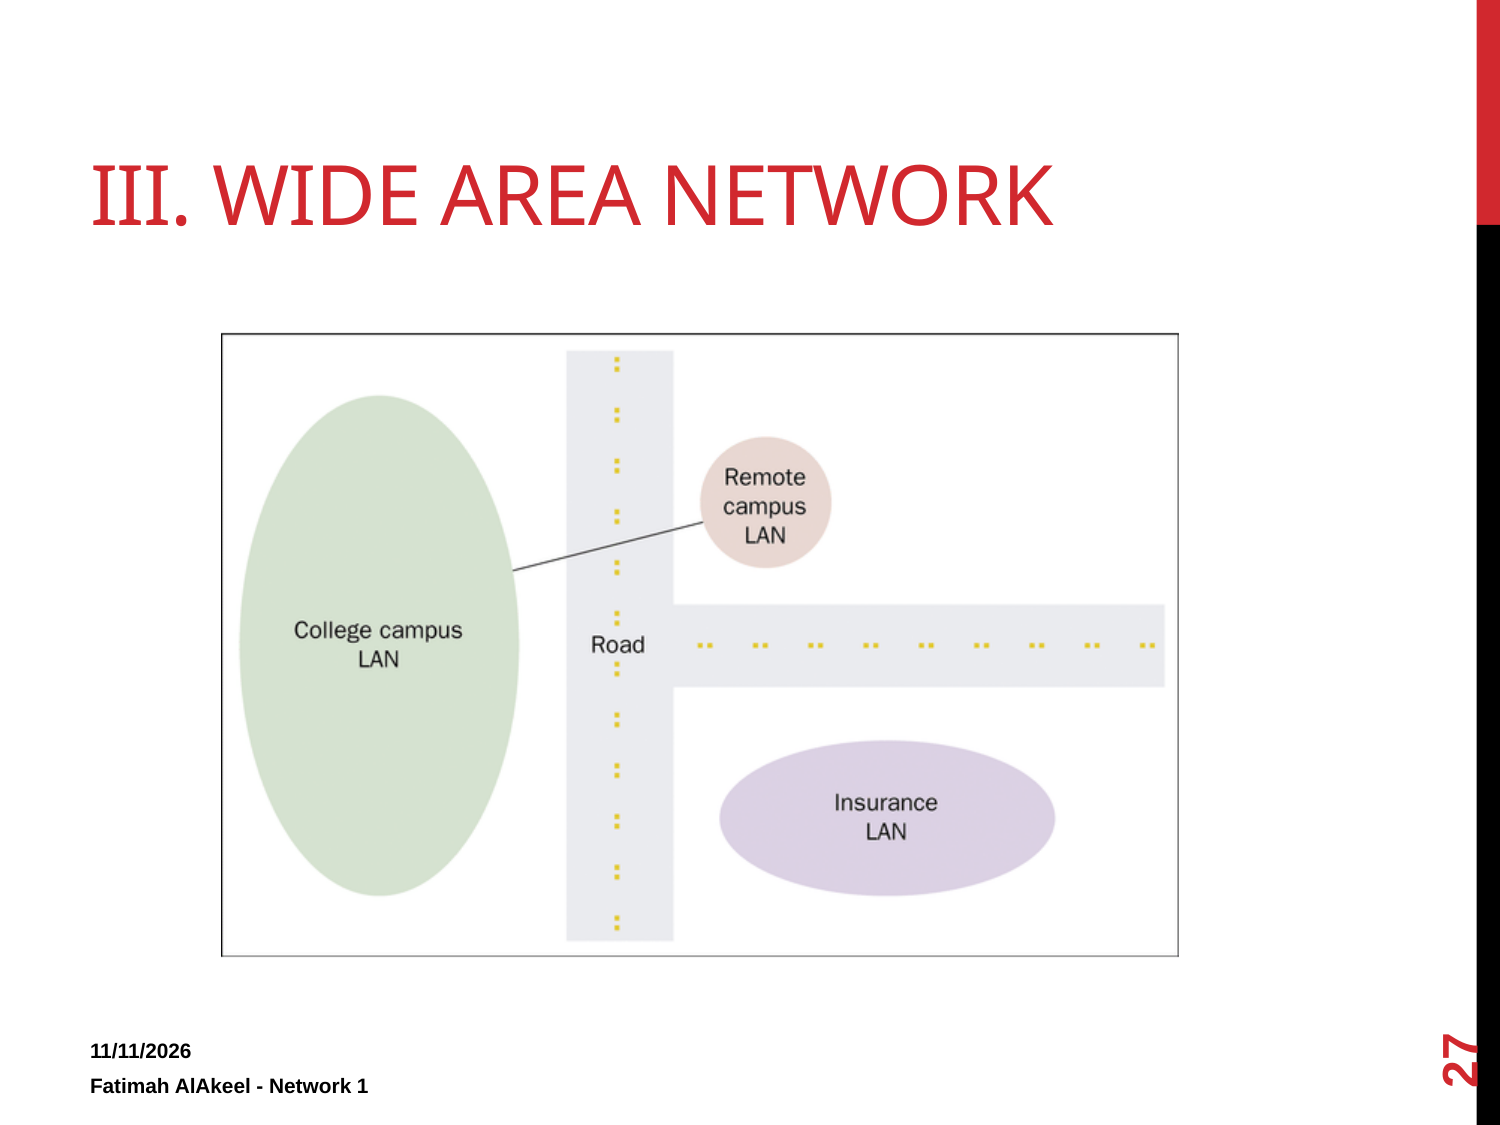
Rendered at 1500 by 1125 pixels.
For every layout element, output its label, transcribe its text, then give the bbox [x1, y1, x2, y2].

title III. Wide Area Network [75, 25, 1388, 250]
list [221, 286, 1179, 1006]
footer Fatimah AlAkeel - Network 1 [75, 1065, 638, 1112]
slide_number 27 [1427, 887, 1488, 1104]
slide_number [75, 1012, 638, 1063]
